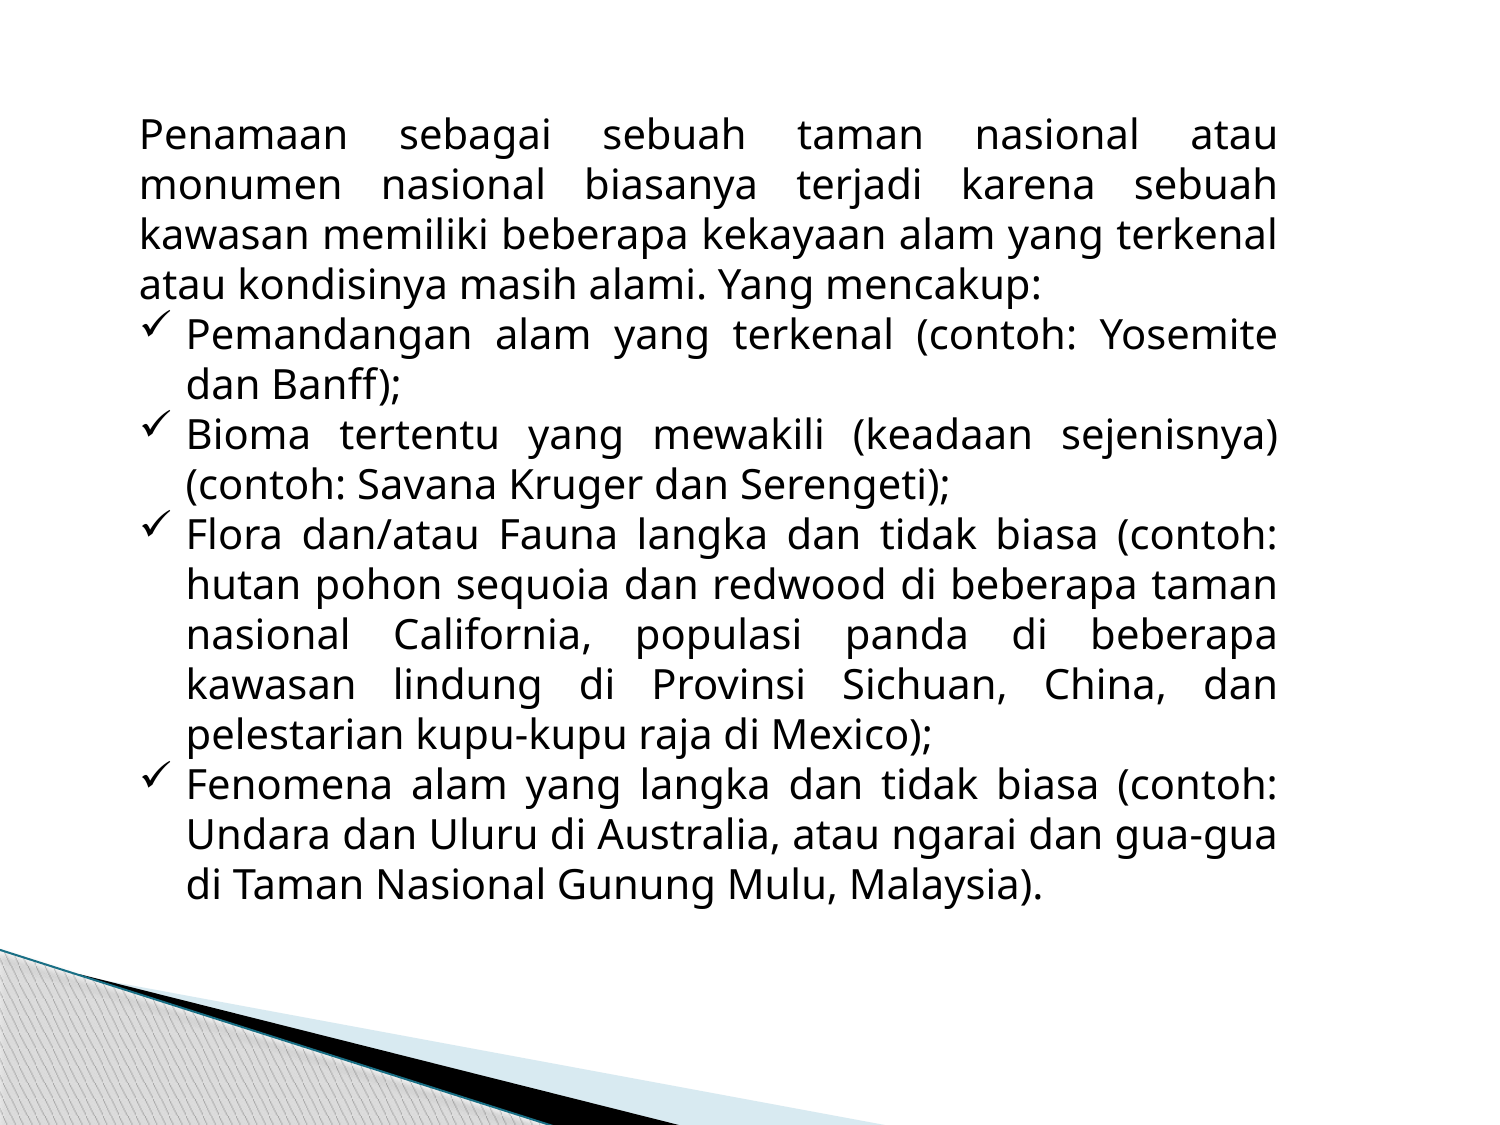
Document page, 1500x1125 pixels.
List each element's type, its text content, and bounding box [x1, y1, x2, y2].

text_box Penamaan sebagai sebuah taman nasional atau monumen nasional biasanya terjadi karena sebuah kawasan memiliki beberapa kekayaan alam yang terkenal atau kondisinya masih alami. Yang mencakup: Pemandangan alam yang terkenal (contoh: Yosemite dan Banff); Bioma tertentu yang mewakili (keadaan sejenisnya) (contoh: Savana Kruger dan Serengeti); Flora dan/atau Fauna langka dan tidak biasa (contoh: hutan pohon sequoia dan redwood di beberapa taman nasional California, populasi panda di beberapa kawasan lindung di Provinsi Sichuan, China, dan pelestarian kupu-kupu raja di Mexico); Fenomena alam yang langka dan tidak biasa (contoh: Undara dan Uluru di Australia, atau ngarai dan gua-gua di Taman Nasional Gunung Mulu, Malaysia). [123, 100, 1294, 916]
